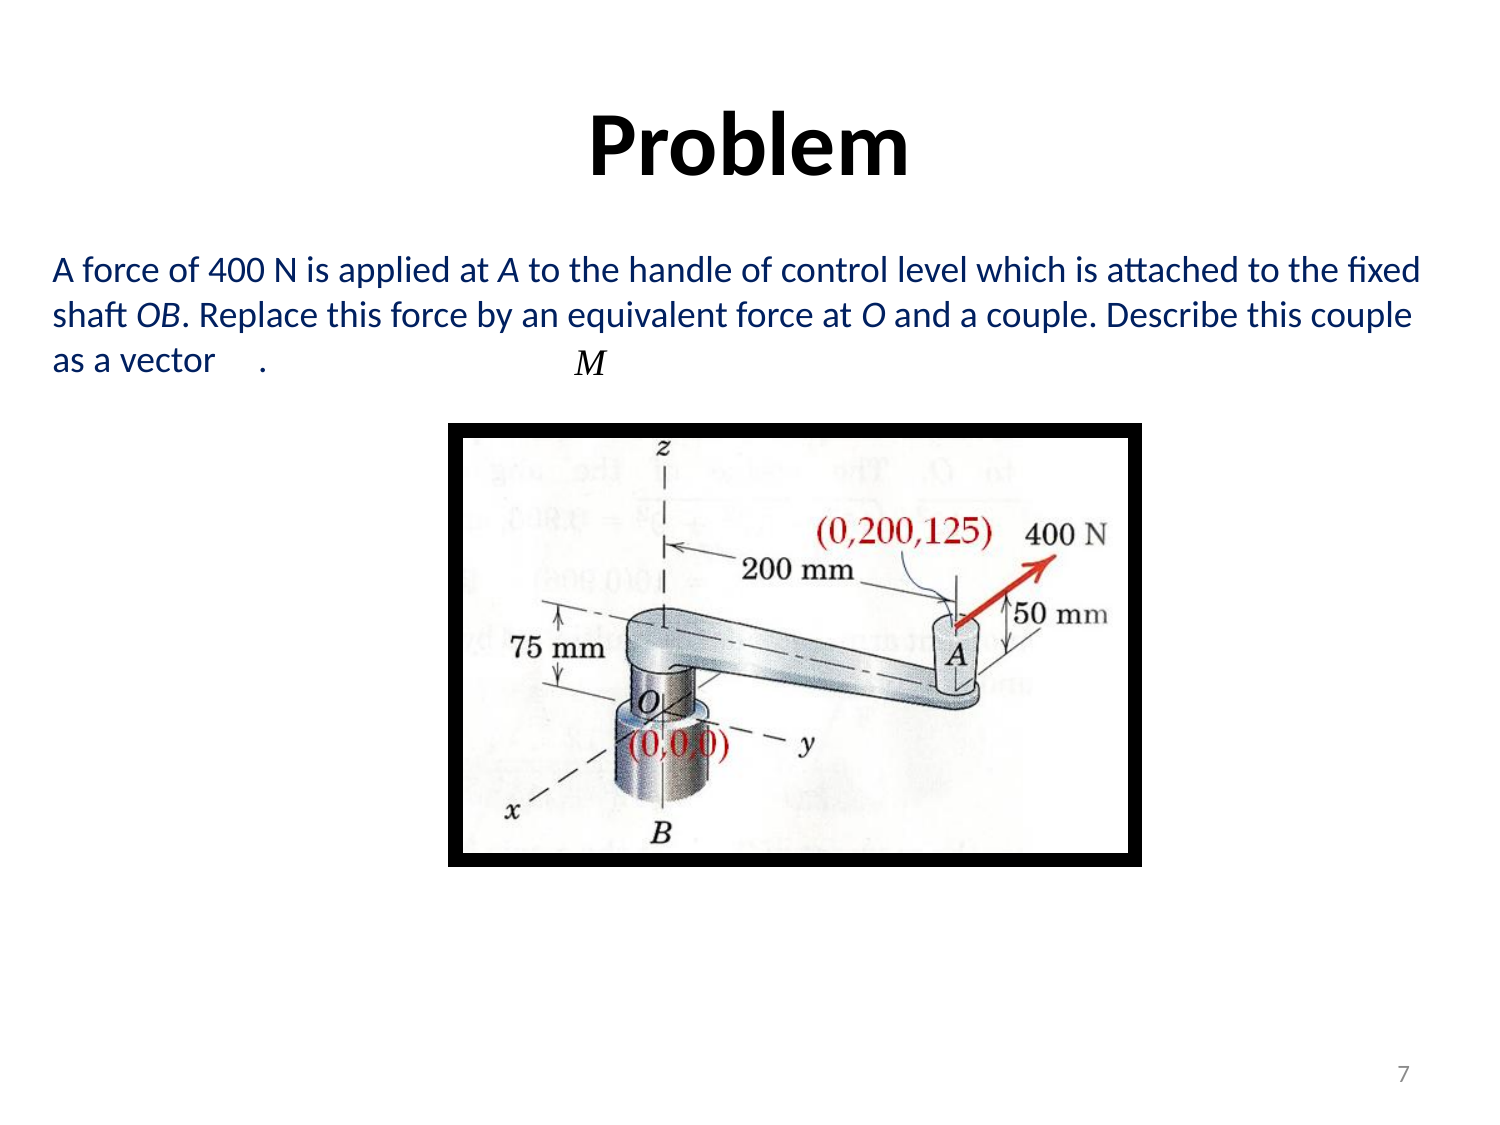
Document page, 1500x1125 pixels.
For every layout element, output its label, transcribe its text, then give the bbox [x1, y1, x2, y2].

slide_number 7 [1074, 1042, 1425, 1103]
picture [462, 437, 1128, 853]
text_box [37, 237, 1451, 390]
title Problem [75, 45, 1425, 233]
